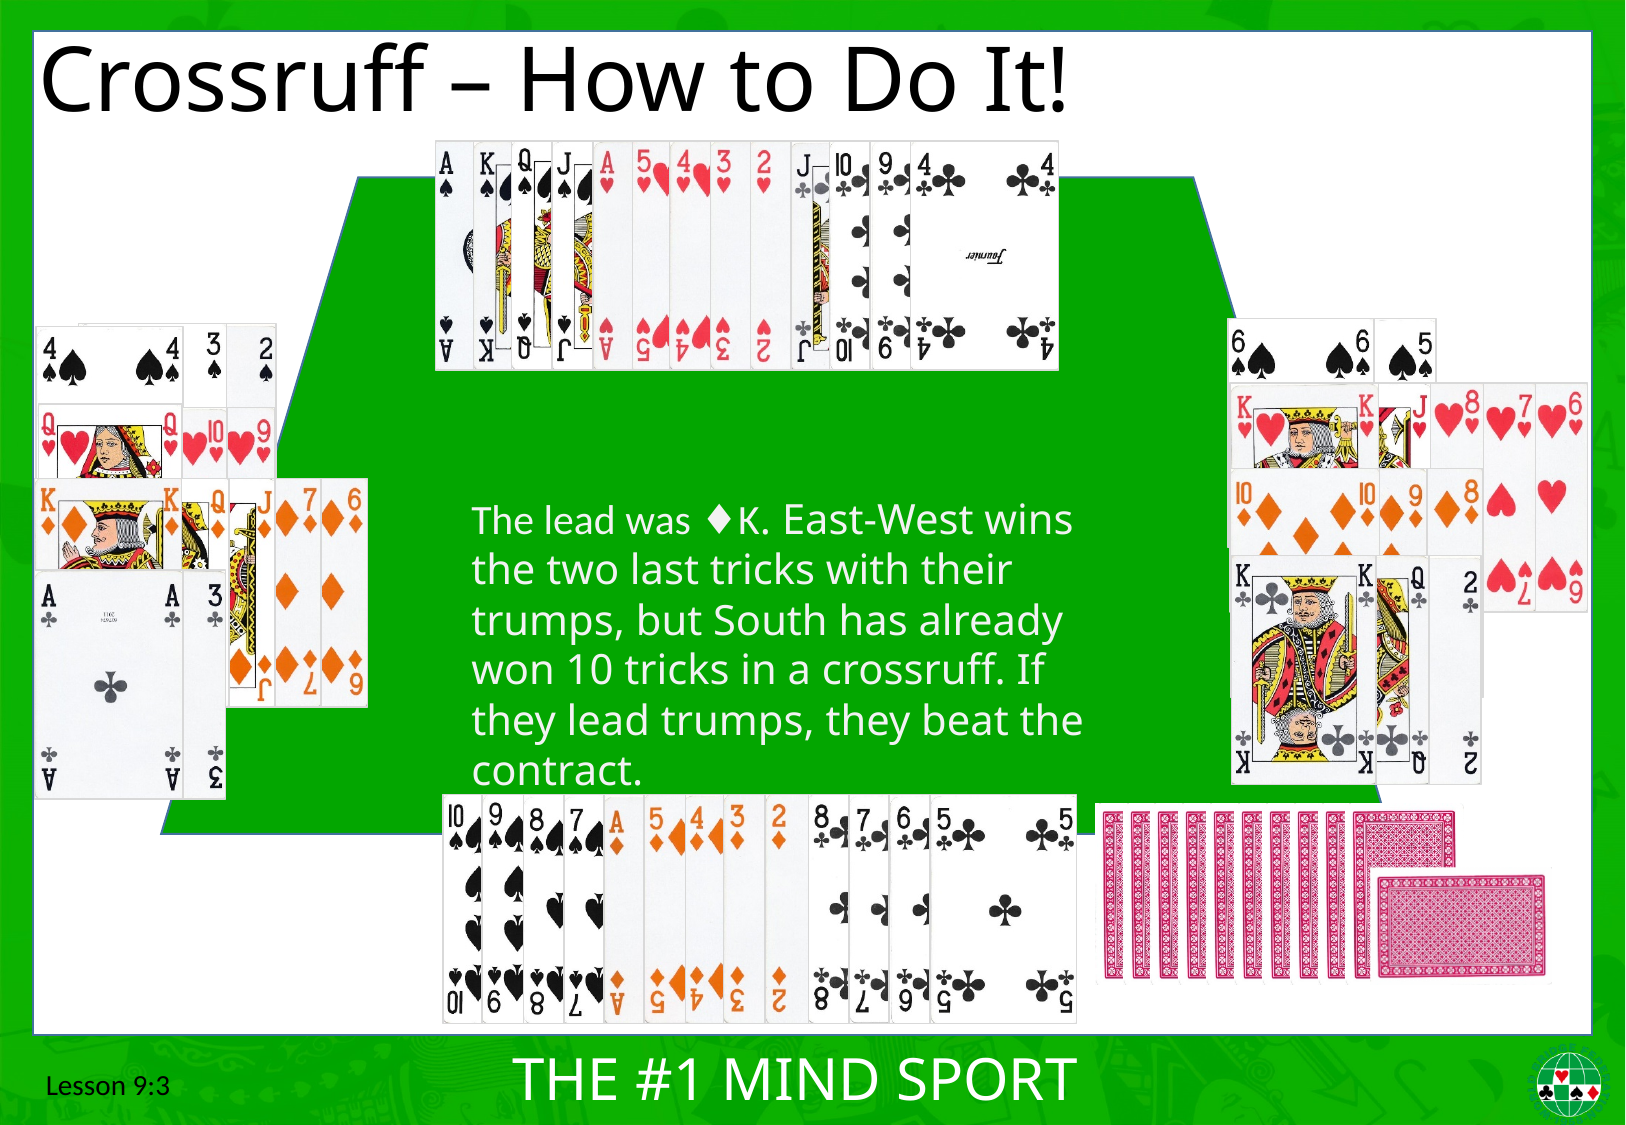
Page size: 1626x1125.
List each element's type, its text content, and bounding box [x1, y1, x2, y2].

text_box The lead was ♦K. East-West wins the two last tricks with their trumps, but South has already won 10 tricks in a crossruff. If they lead trumps, they beat the contract. [456, 485, 1122, 801]
picture [0, 0, 1626, 1125]
title Crossruff – How to Do It! [23, 26, 1392, 139]
text_box [159, 176, 1383, 835]
